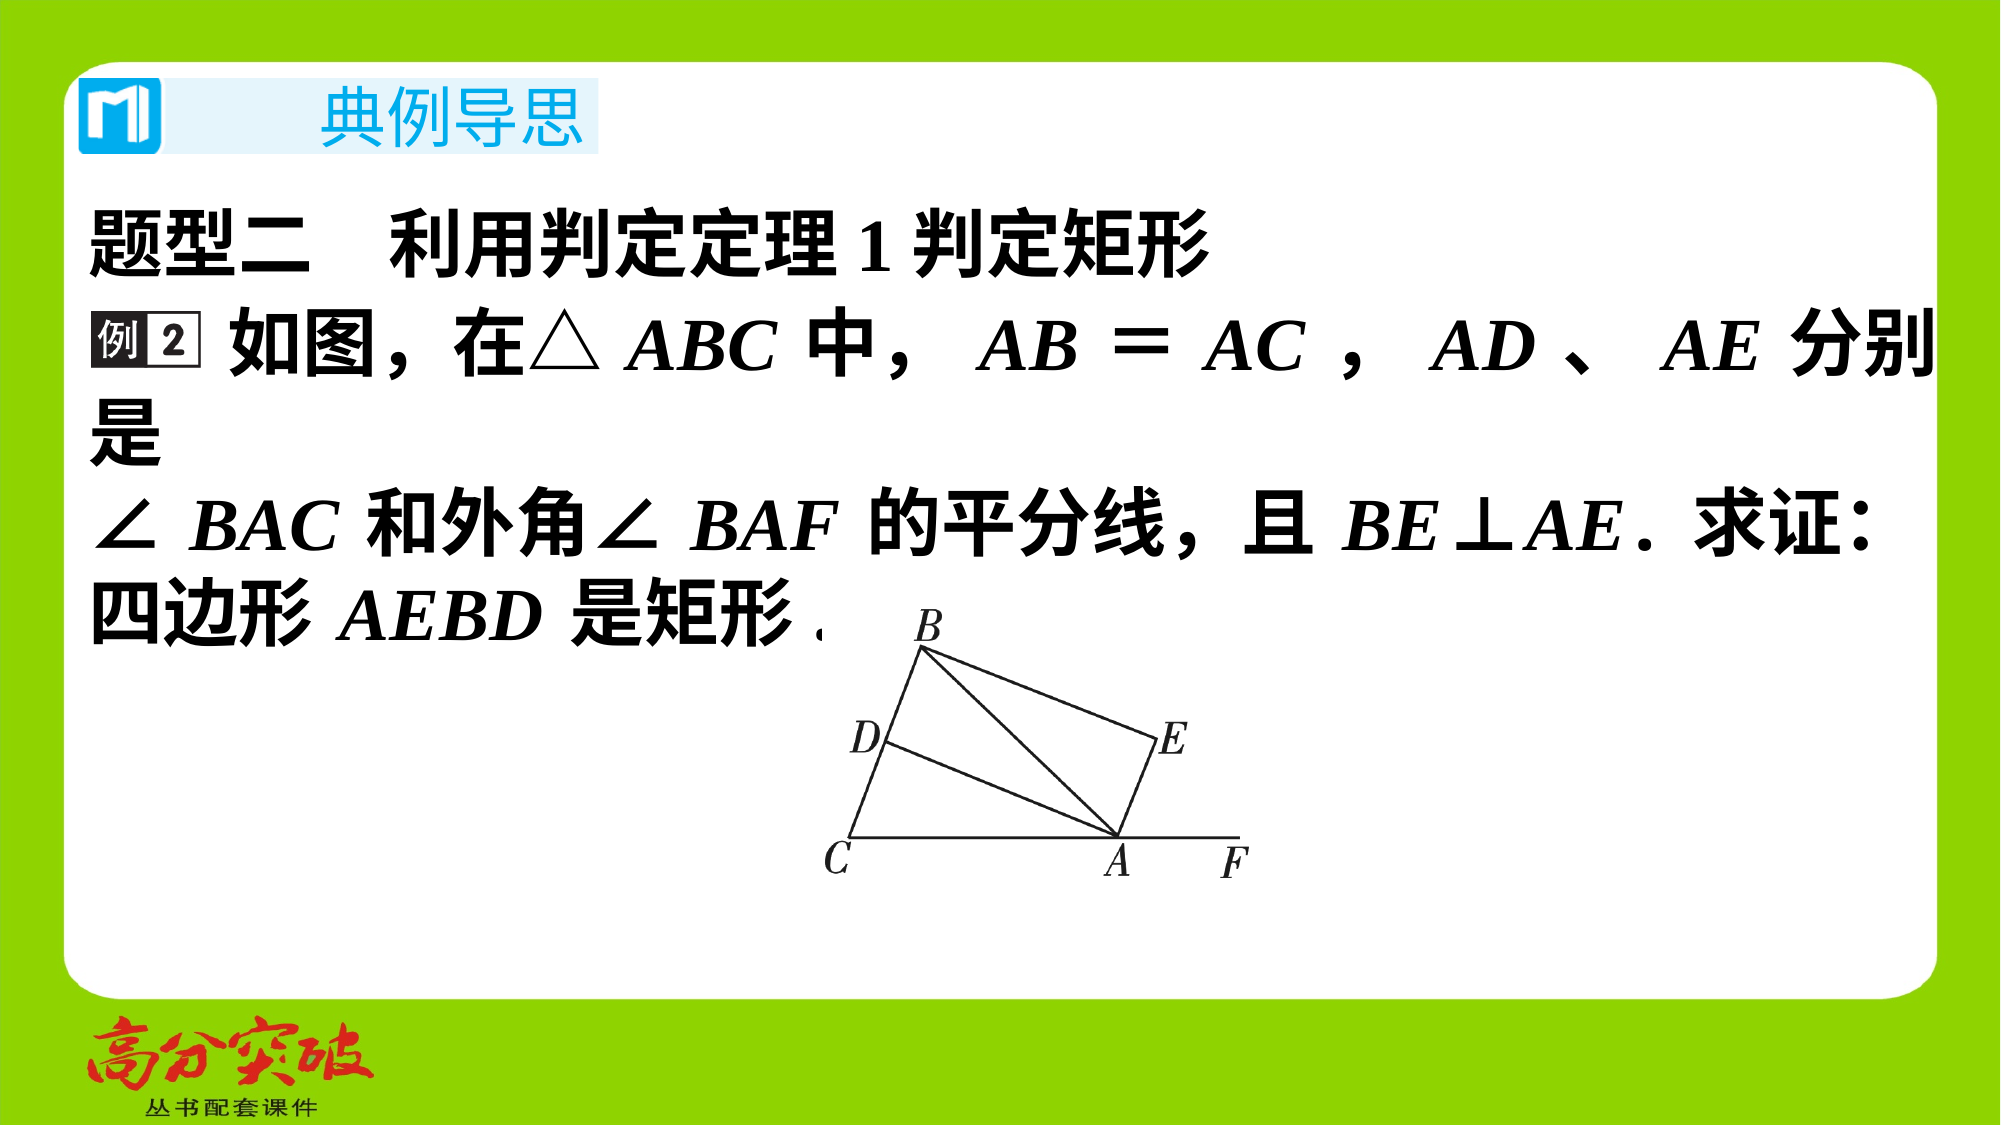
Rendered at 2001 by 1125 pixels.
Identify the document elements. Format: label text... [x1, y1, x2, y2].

text_box 如图，在△ABC中，AB＝AC，AD、AE分别是 ∠BAC和外角∠BAF的平分线，且BE⊥AE. 求证： 四边形AEBD是矩形. [88, 295, 1974, 569]
text_box 题型二 利用判定定理1判定矩形 [88, 196, 1210, 288]
picture [0, 0, 2001, 1125]
